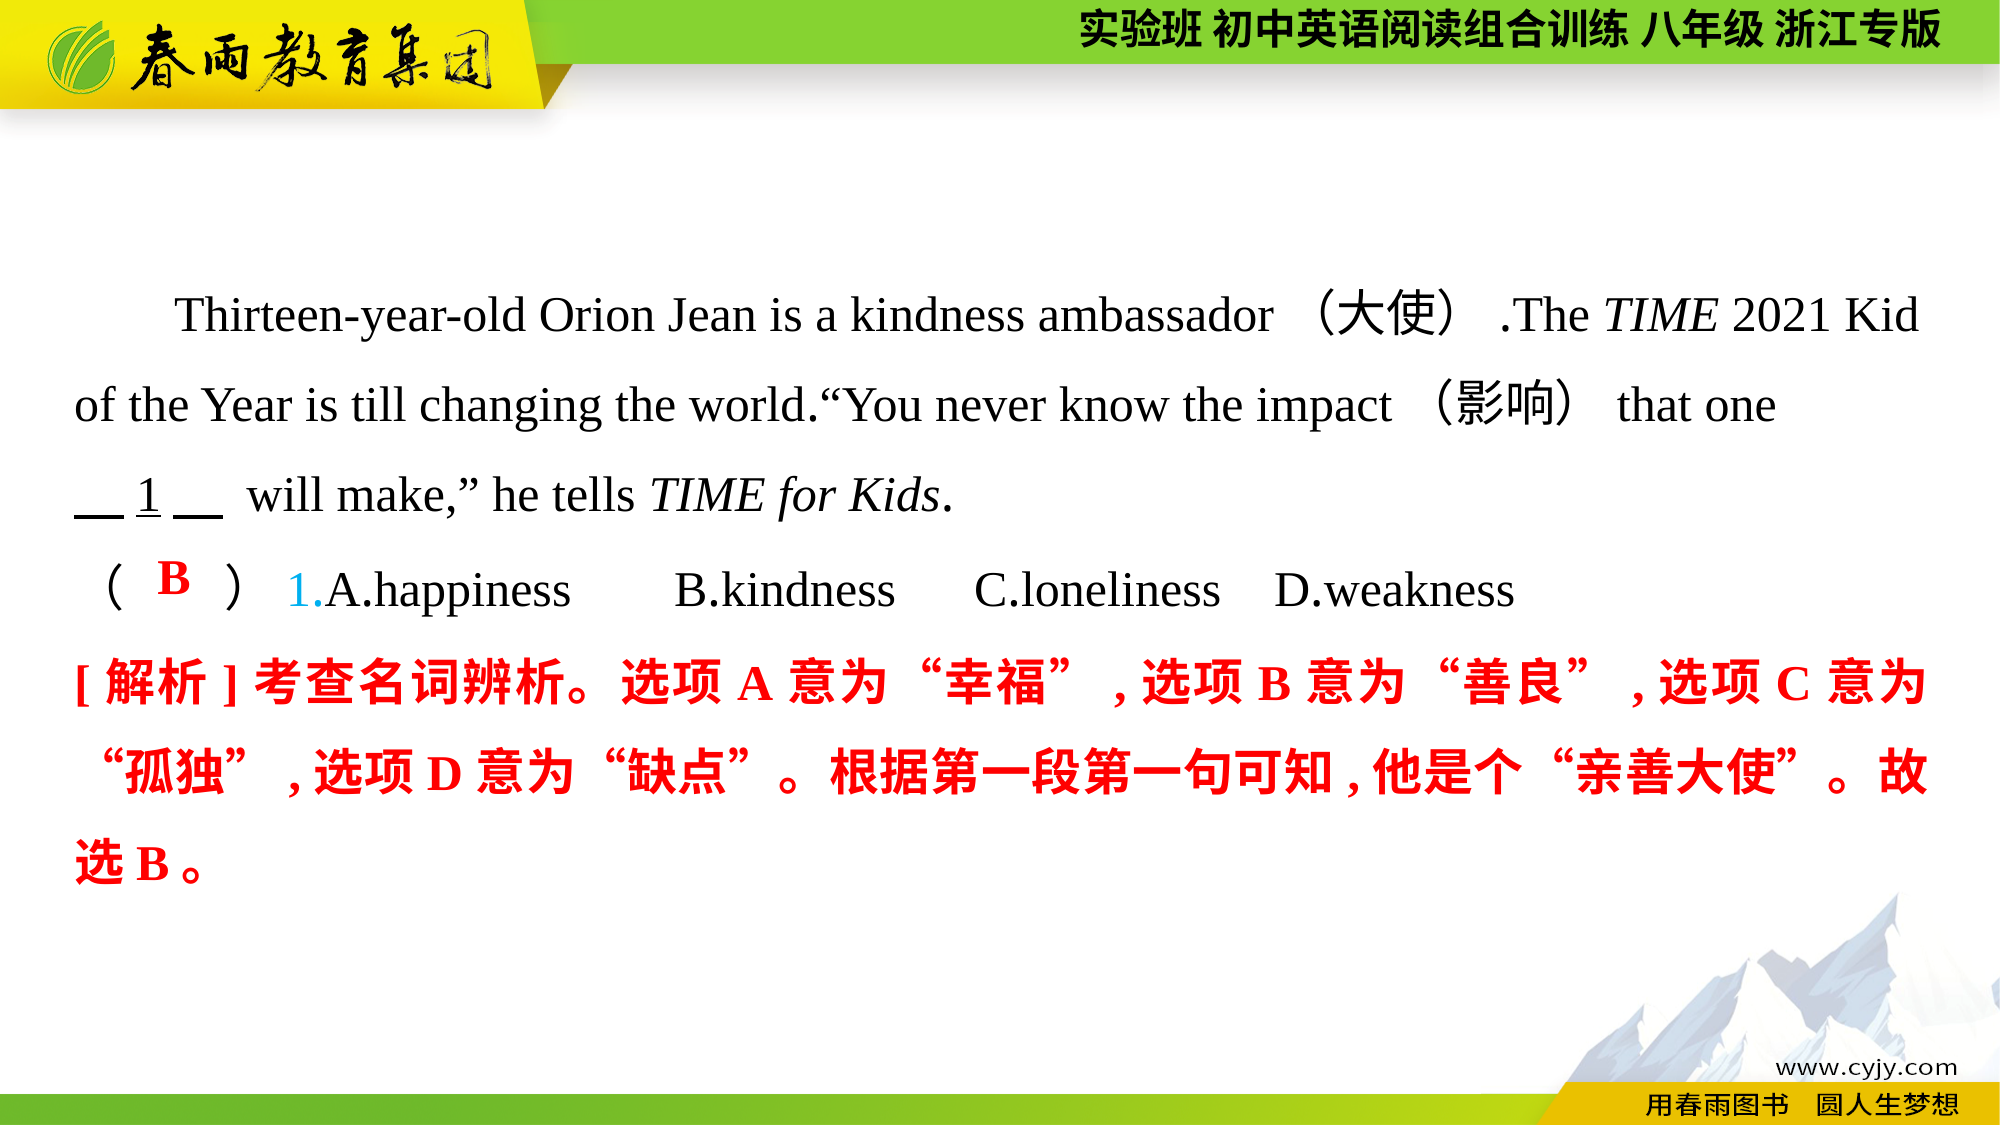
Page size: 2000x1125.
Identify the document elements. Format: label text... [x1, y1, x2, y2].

text_box B [142, 537, 206, 613]
picture [0, 0, 2000, 1125]
text_box [解析]考查名词辨析。选项A意为“幸福”,选项B意为“善良”,选项C意为“孤独”,选项D意为“缺点”。根据第一段第一句可知,他是个“亲善大使”。故选B。 [59, 624, 1944, 899]
list Thirteen-year-old Orion Jean is a kindness ambassador（大使）.The TIME 2021 Kid of the Year is till changing the world.“You never know the impact（影响）that one 1 will make,” he tells TIME for Kids. [59, 244, 1944, 532]
text_box （ ）1.A.happiness B.kindness C.loneliness D.weakness [59, 532, 1944, 624]
